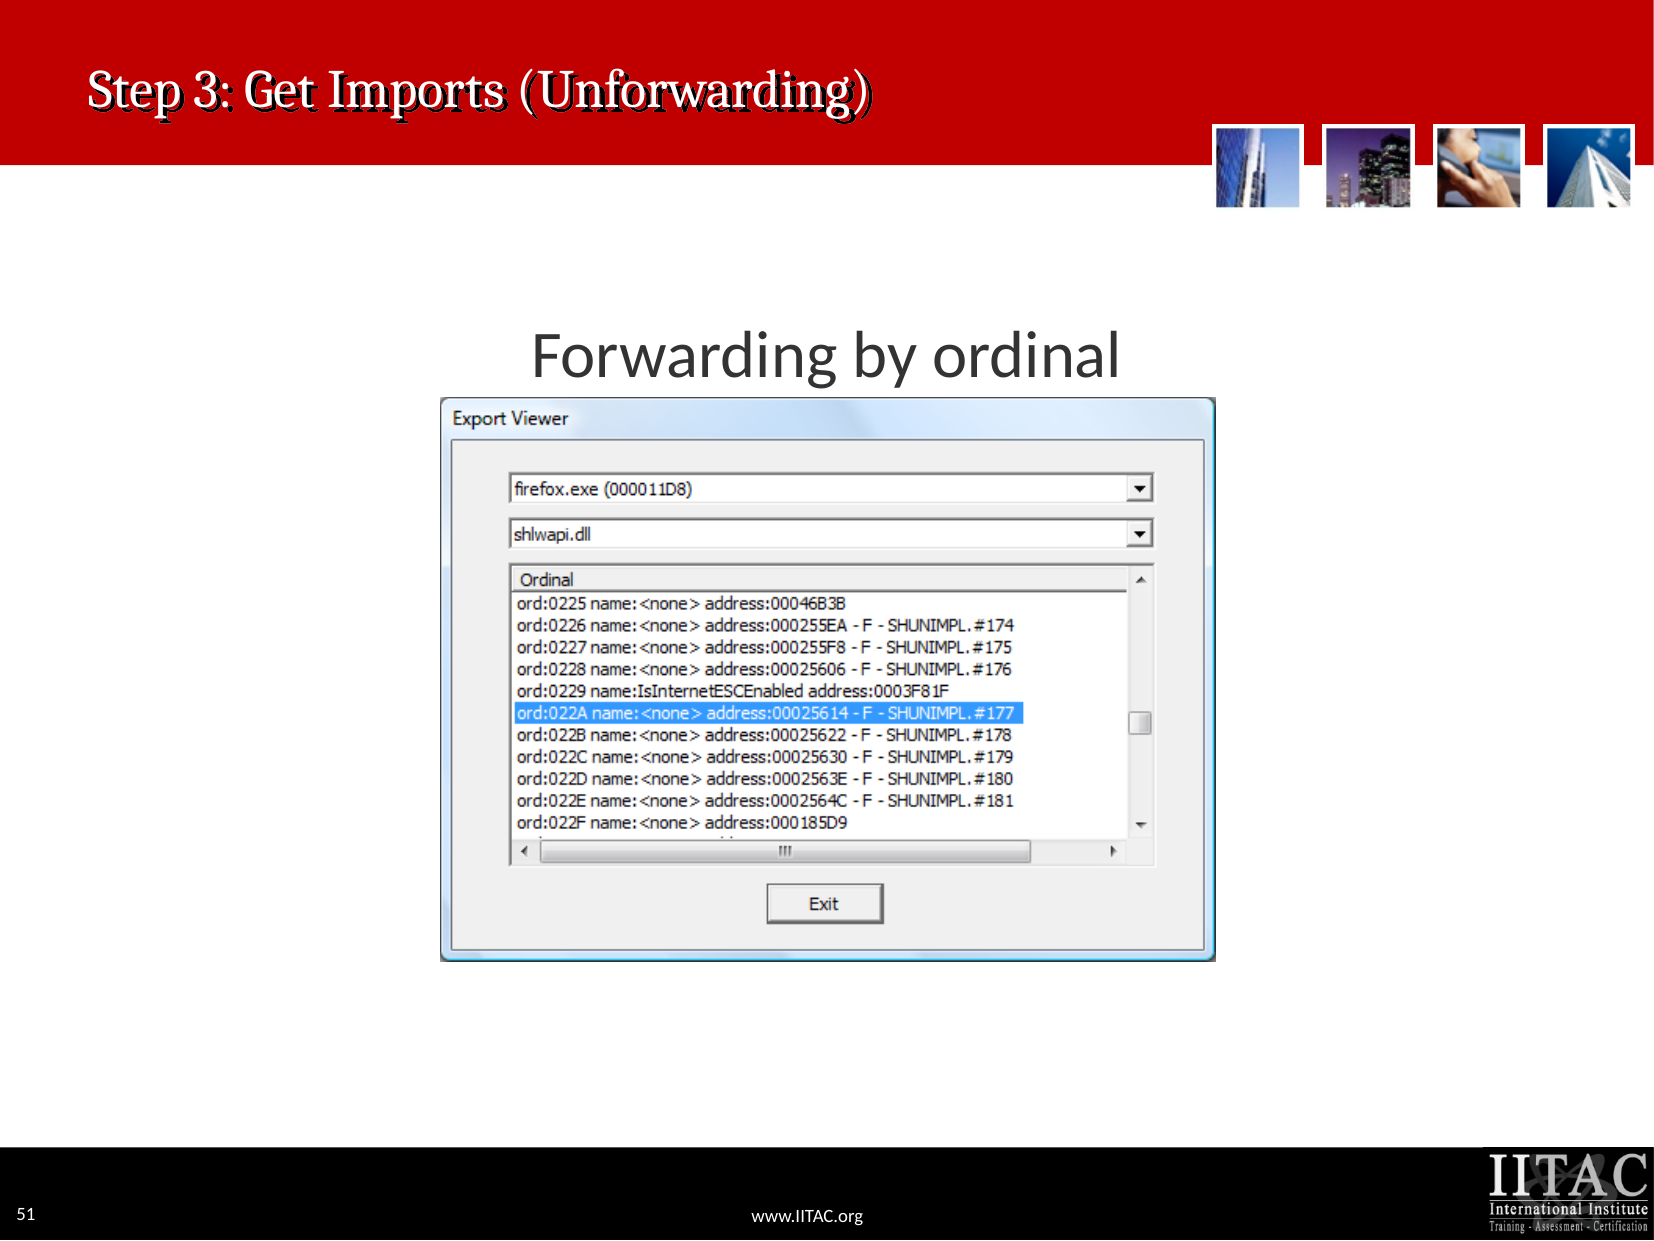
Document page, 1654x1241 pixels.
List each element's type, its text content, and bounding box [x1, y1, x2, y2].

picture [1433, 135, 1525, 212]
picture [1483, 1147, 1654, 1240]
picture [1212, 135, 1304, 212]
picture [439, 397, 1216, 962]
picture [1322, 135, 1415, 212]
slide_number 51 [0, 1192, 152, 1241]
picture [1543, 124, 1635, 212]
text_box Forwarding by ordinal [440, 303, 1214, 395]
title Step 3: Get Imports (Unforwarding) [71, 41, 1596, 130]
footer www.IITAC.org [152, 1195, 1466, 1241]
